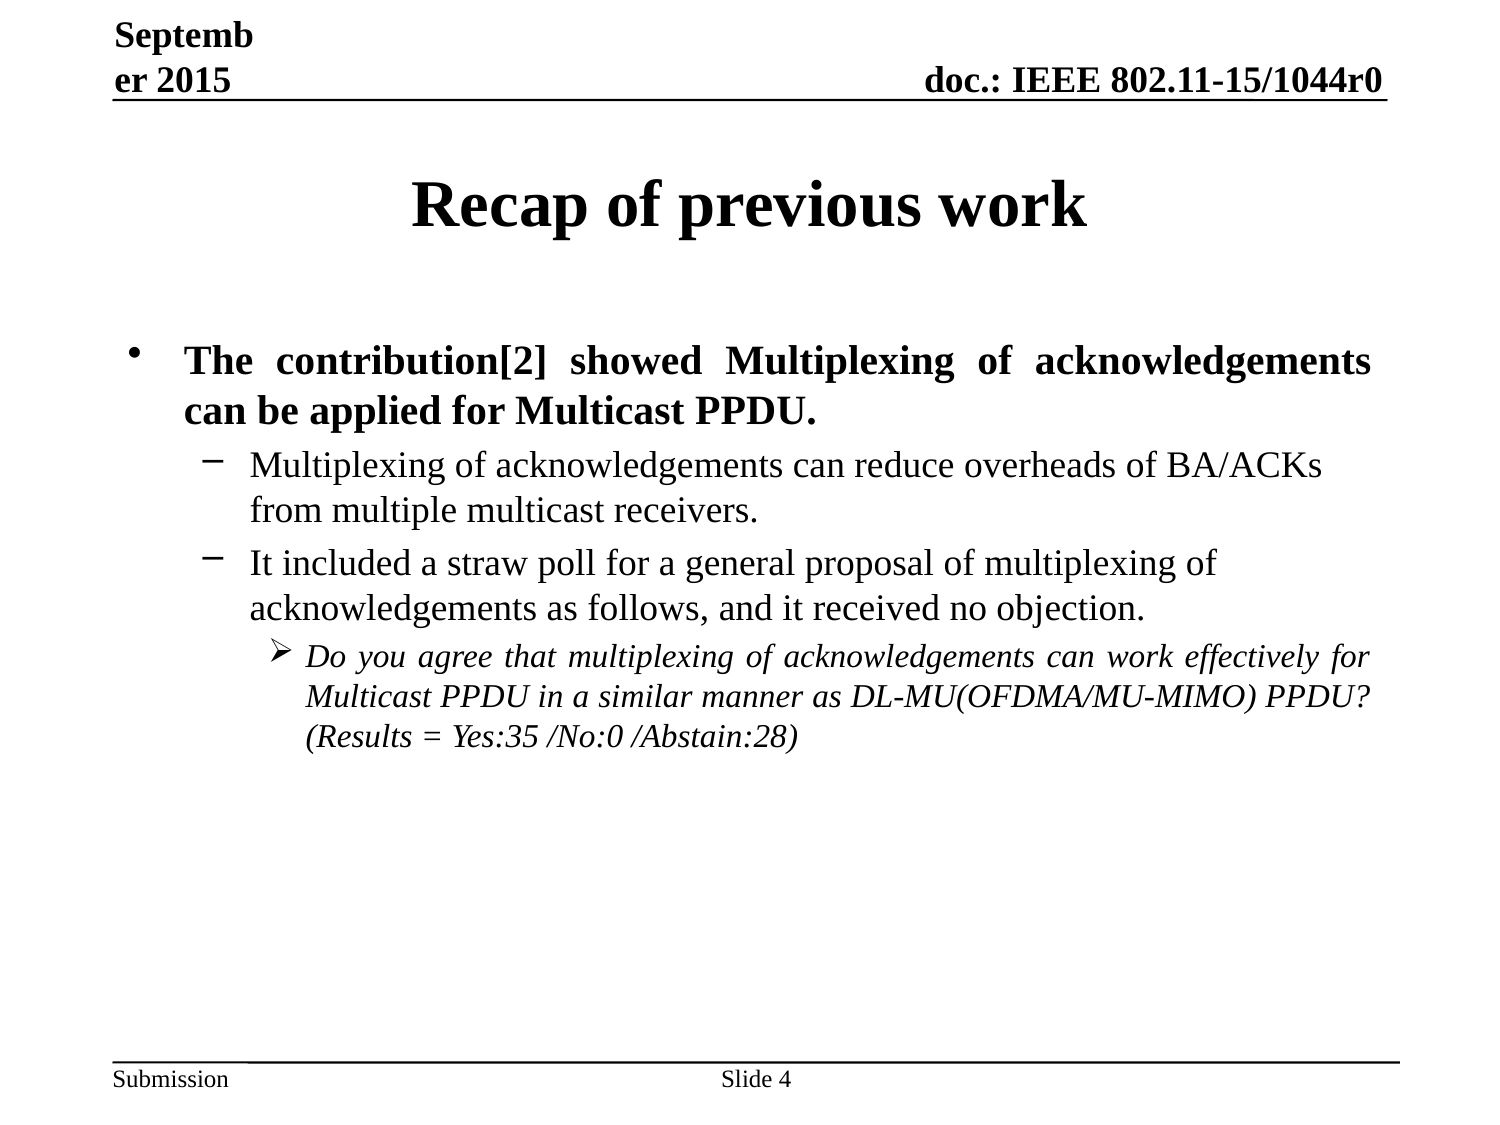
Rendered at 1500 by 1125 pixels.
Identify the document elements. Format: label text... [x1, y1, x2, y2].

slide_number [114, 54, 270, 101]
title Recap of previous work [112, 112, 1388, 288]
slide_number Slide 4 [712, 1061, 800, 1093]
list The contribution[2] showed Multiplexing of acknowledgements can be applied for Multicast PPDU. Multiplexing of acknowledgements can reduce overheads of BA/ACKs from multiple multicast receivers. It included a straw poll for a general proposal of multiplexing of acknowledgements as follows, and it received no objection. Do you agree that multiplexing of acknowledgements can work effectively for Multicast PPDU in a similar manner as DL-MU(OFDMA/MU-MIMO) PPDU? (Results = Yes:35 /No:0 /Abstain:28) [112, 324, 1388, 1001]
